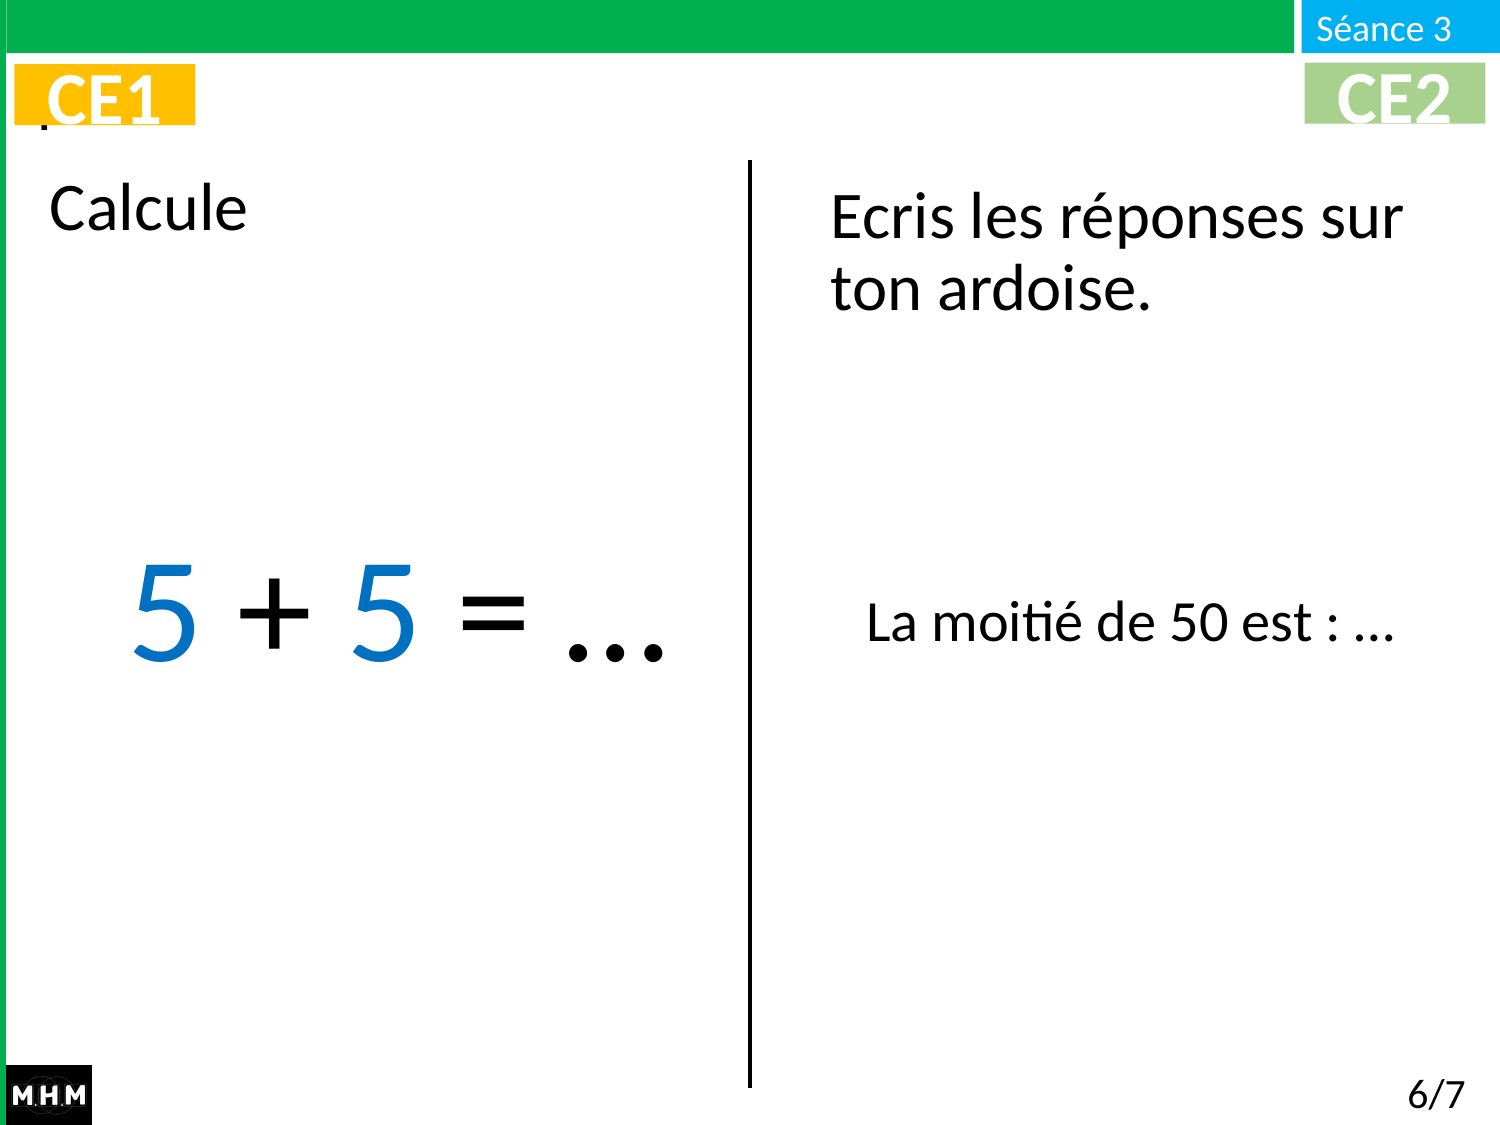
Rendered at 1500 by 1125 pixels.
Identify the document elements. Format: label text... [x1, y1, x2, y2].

list 6/7 [1373, 1064, 1500, 1125]
text_box Calcule [34, 163, 357, 253]
text_box 5 + 5 = … [112, 503, 748, 699]
text_box La moitié de 50 est : … [851, 505, 1410, 706]
picture [6, 1065, 92, 1125]
text_box CE1 [13, 63, 196, 126]
text_box Ecris les réponses sur ton ardoise. [815, 154, 1474, 351]
text_box CE2 [1303, 62, 1487, 125]
